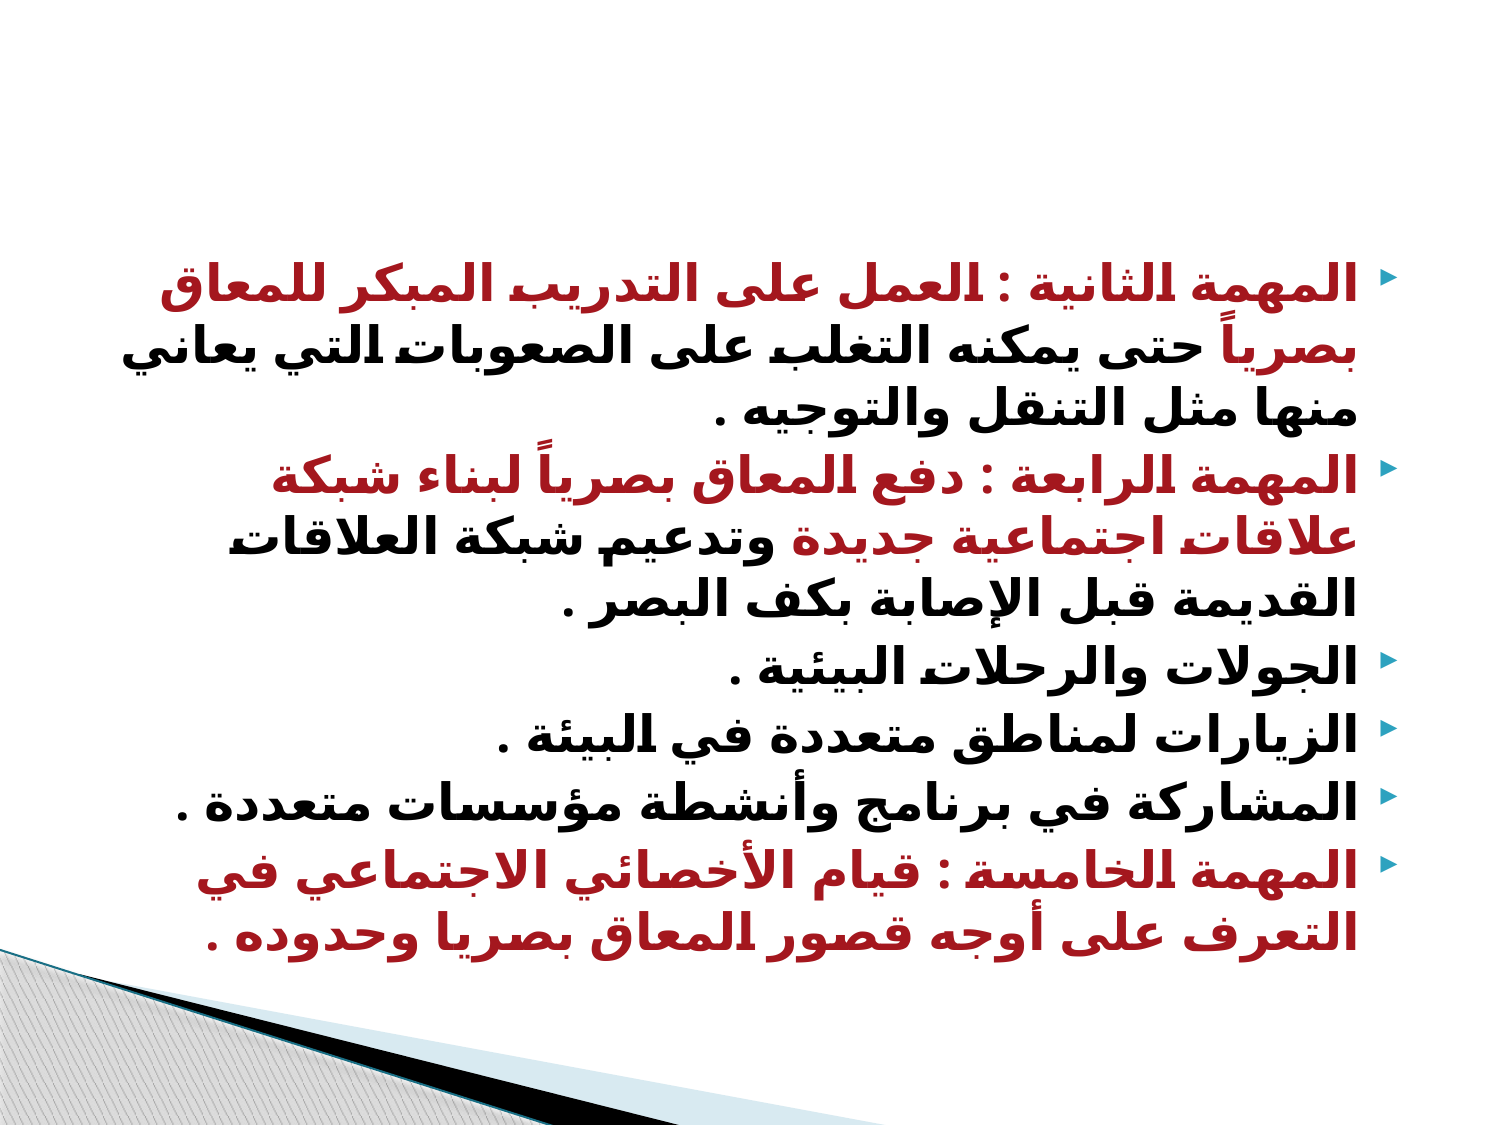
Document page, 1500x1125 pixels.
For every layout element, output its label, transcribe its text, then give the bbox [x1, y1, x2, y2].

list المهمة الثانية : العمل على التدريب المبكر للمعاق بصرياً حتى يمكنه التغلب على الصعوبات التي يعاني منها مثل التنقل والتوجيه . المهمة الرابعة : دفع المعاق بصرياً لبناء شبكة علاقات اجتماعية جديدة وتدعيم شبكة العلاقات القديمة قبل الإصابة بكف البصر . الجولات والرحلات البيئية . الزيارات لمناطق متعددة في البيئة . المشاركة في برنامج وأنشطة مؤسسات متعددة . المهمة الخامسة : قيام الأخصائي الاجتماعي في التعرف على أوجه قصور المعاق بصريا وحدوده . [75, 243, 1425, 986]
